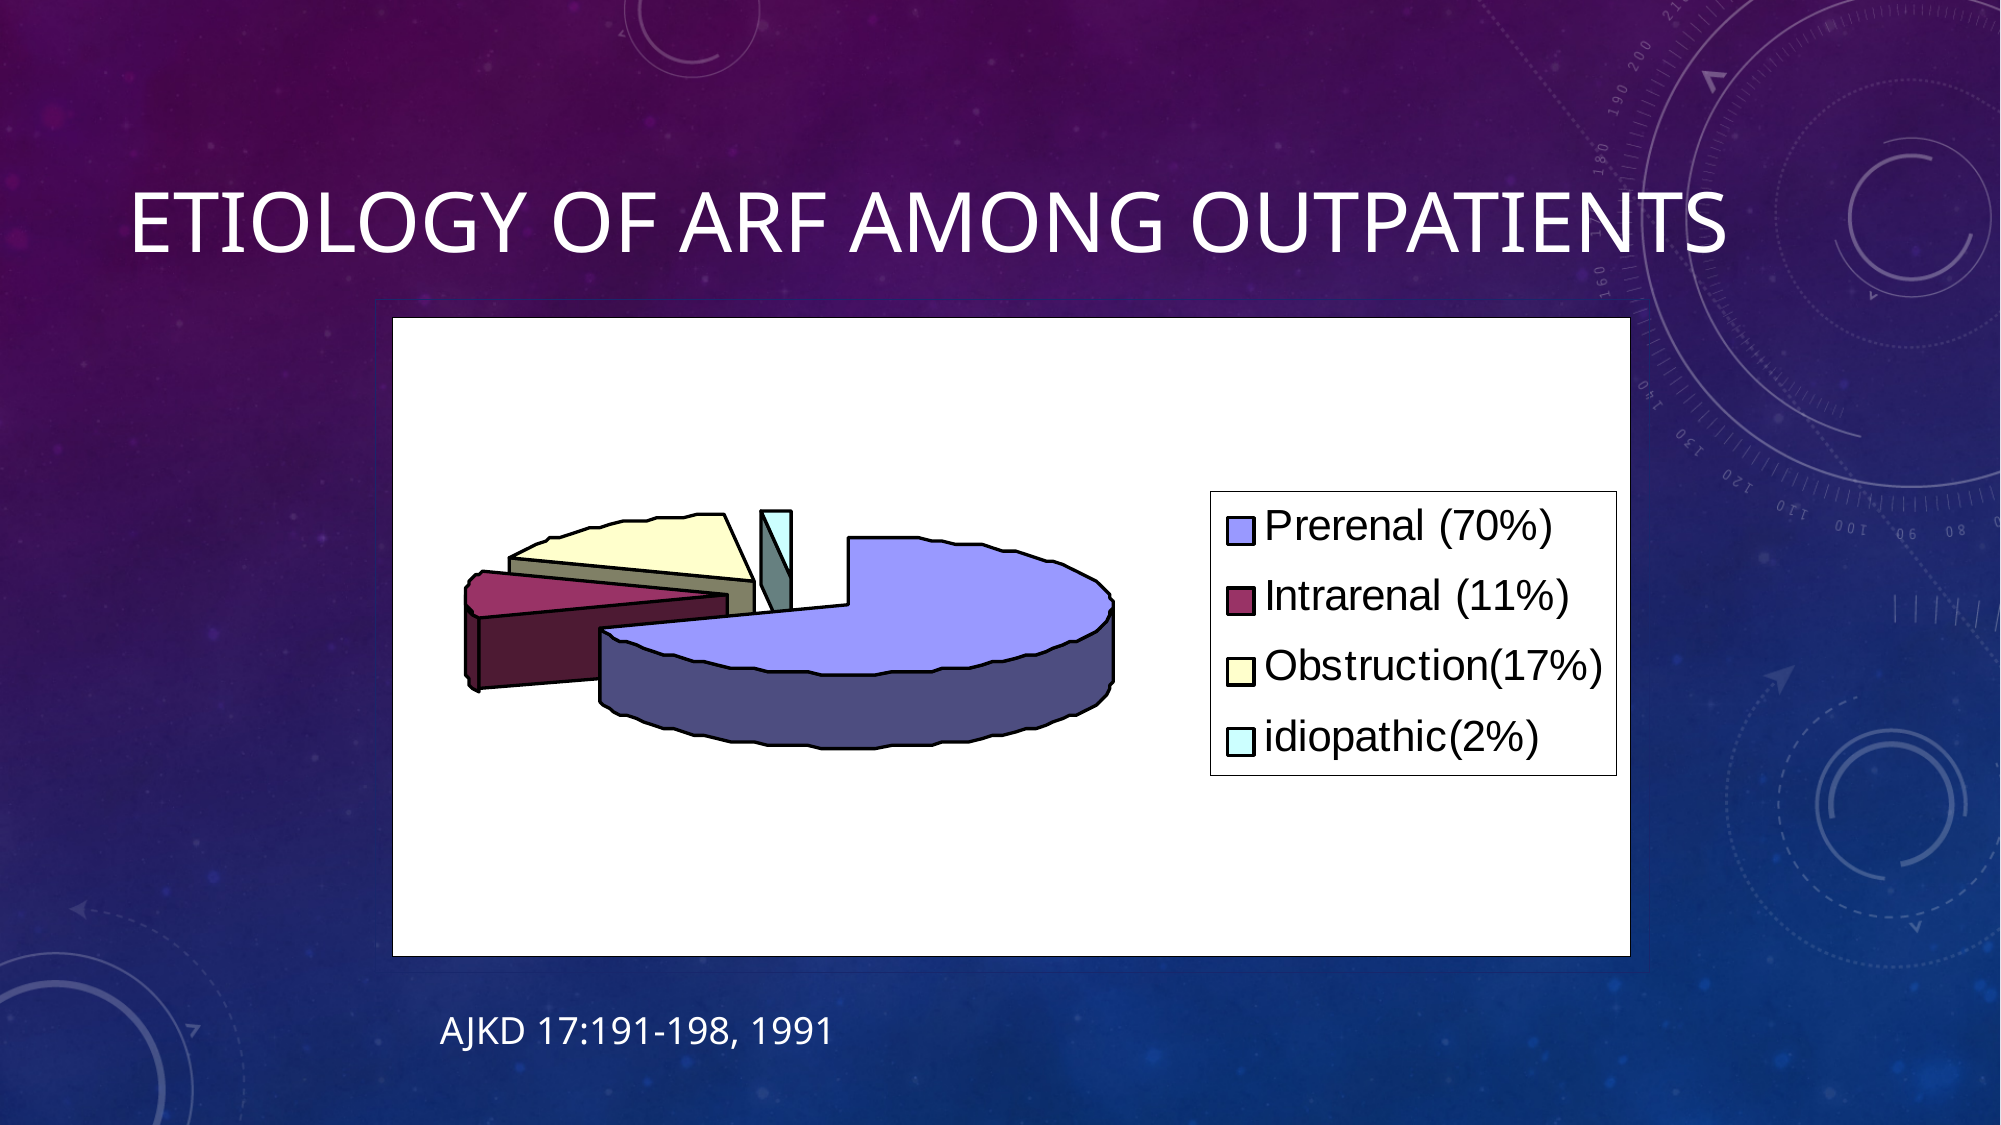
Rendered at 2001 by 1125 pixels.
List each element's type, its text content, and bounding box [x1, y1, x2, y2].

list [374, 299, 1651, 974]
picture [0, 0, 2001, 1125]
text_box AJKD 17:191-198, 1991 [424, 999, 1238, 1060]
title Etiology of ARF among Outpatients [112, 99, 1775, 339]
